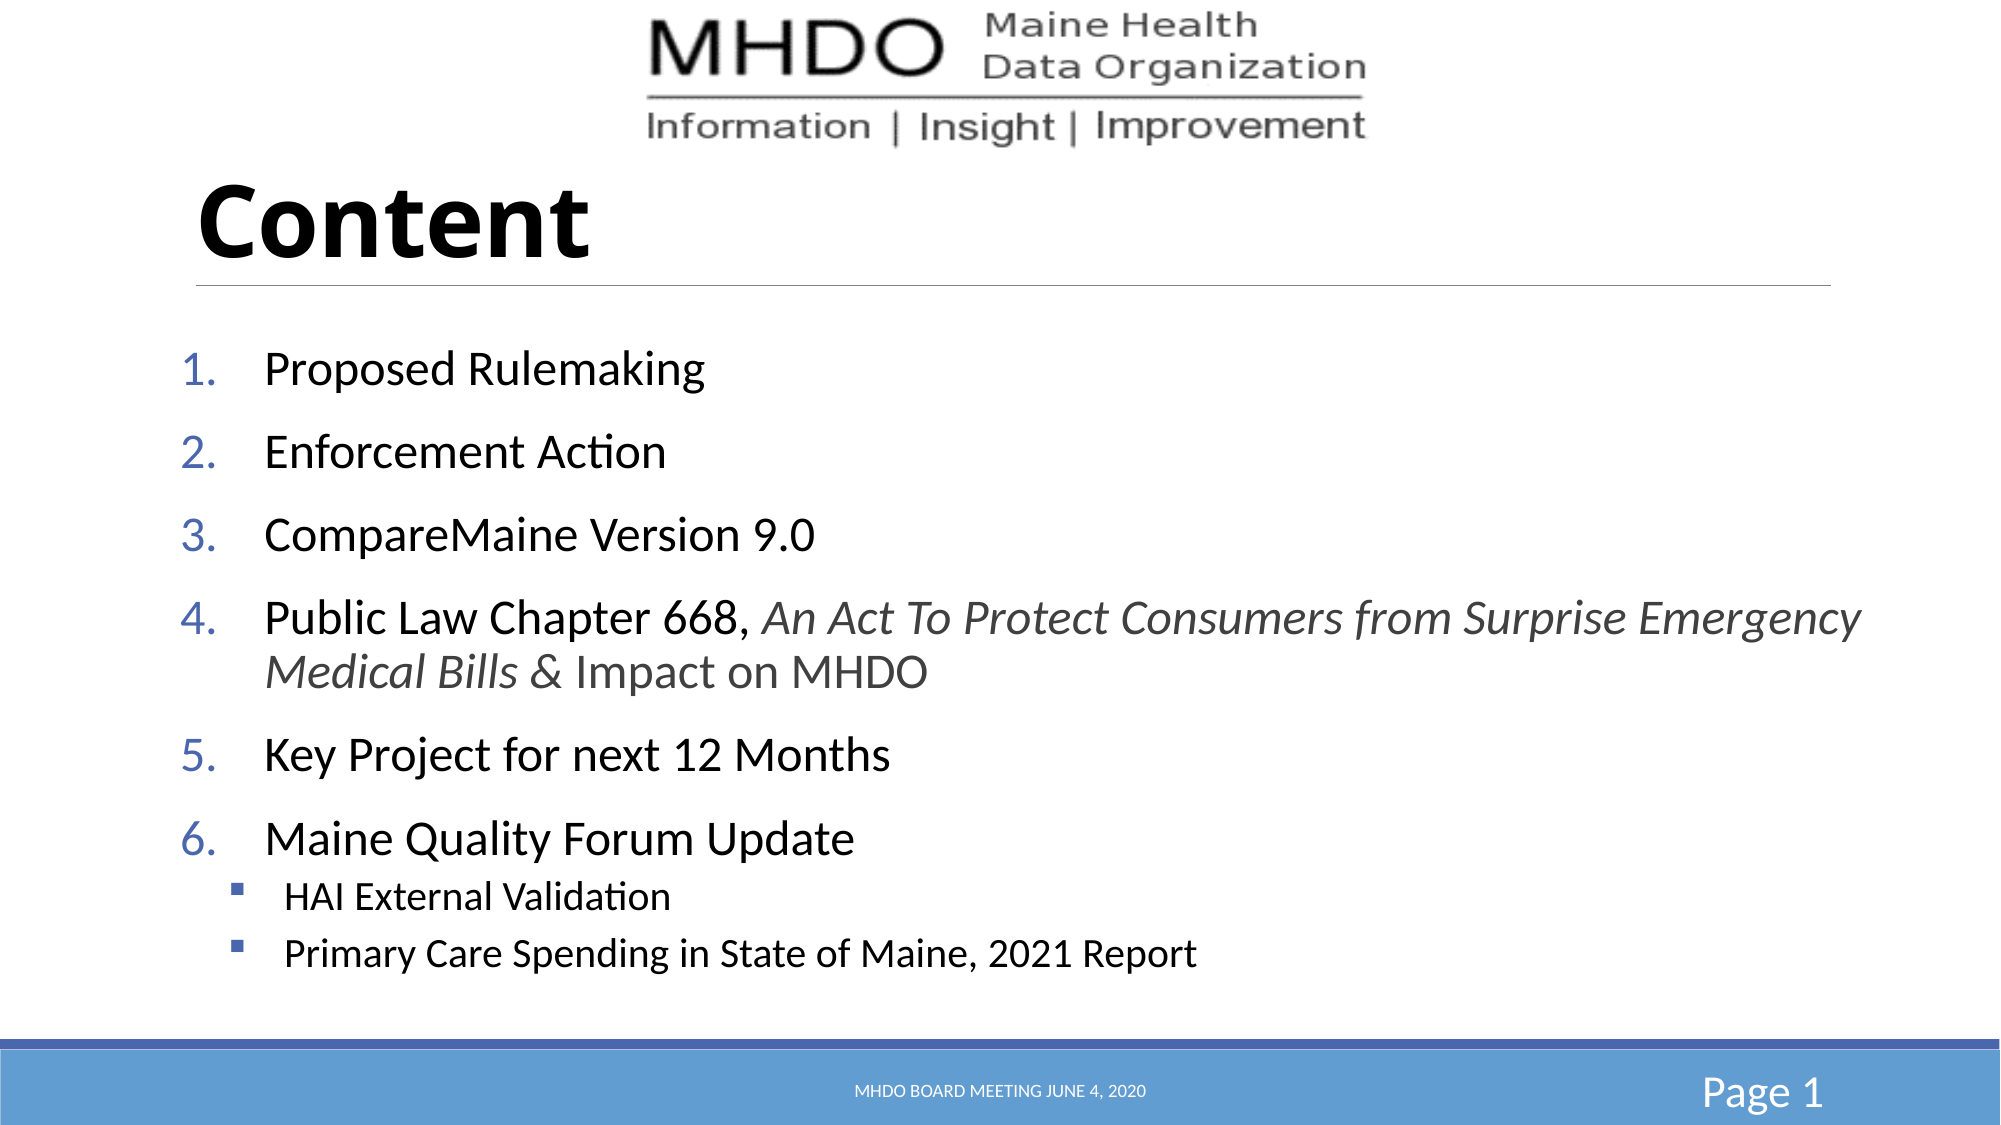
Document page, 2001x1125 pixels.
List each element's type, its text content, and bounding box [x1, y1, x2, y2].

footer MHDO Board Meeting June 4, 2020 [604, 1059, 1396, 1120]
picture [637, 0, 1378, 174]
title Content [180, 0, 1840, 285]
slide_number Page 1 [1624, 1059, 1840, 1120]
list Proposed Rulemaking Enforcement Action CompareMaine Version 9.0 Public Law Chapter 668, An Act To Protect Consumers from Surprise Emergency Medical Bills & Impact on MHDO Key Project for next 12 Months Maine Quality Forum Update HAI External Validation Primary Care Spending in State of Maine, 2021 Report [180, 334, 1991, 1035]
